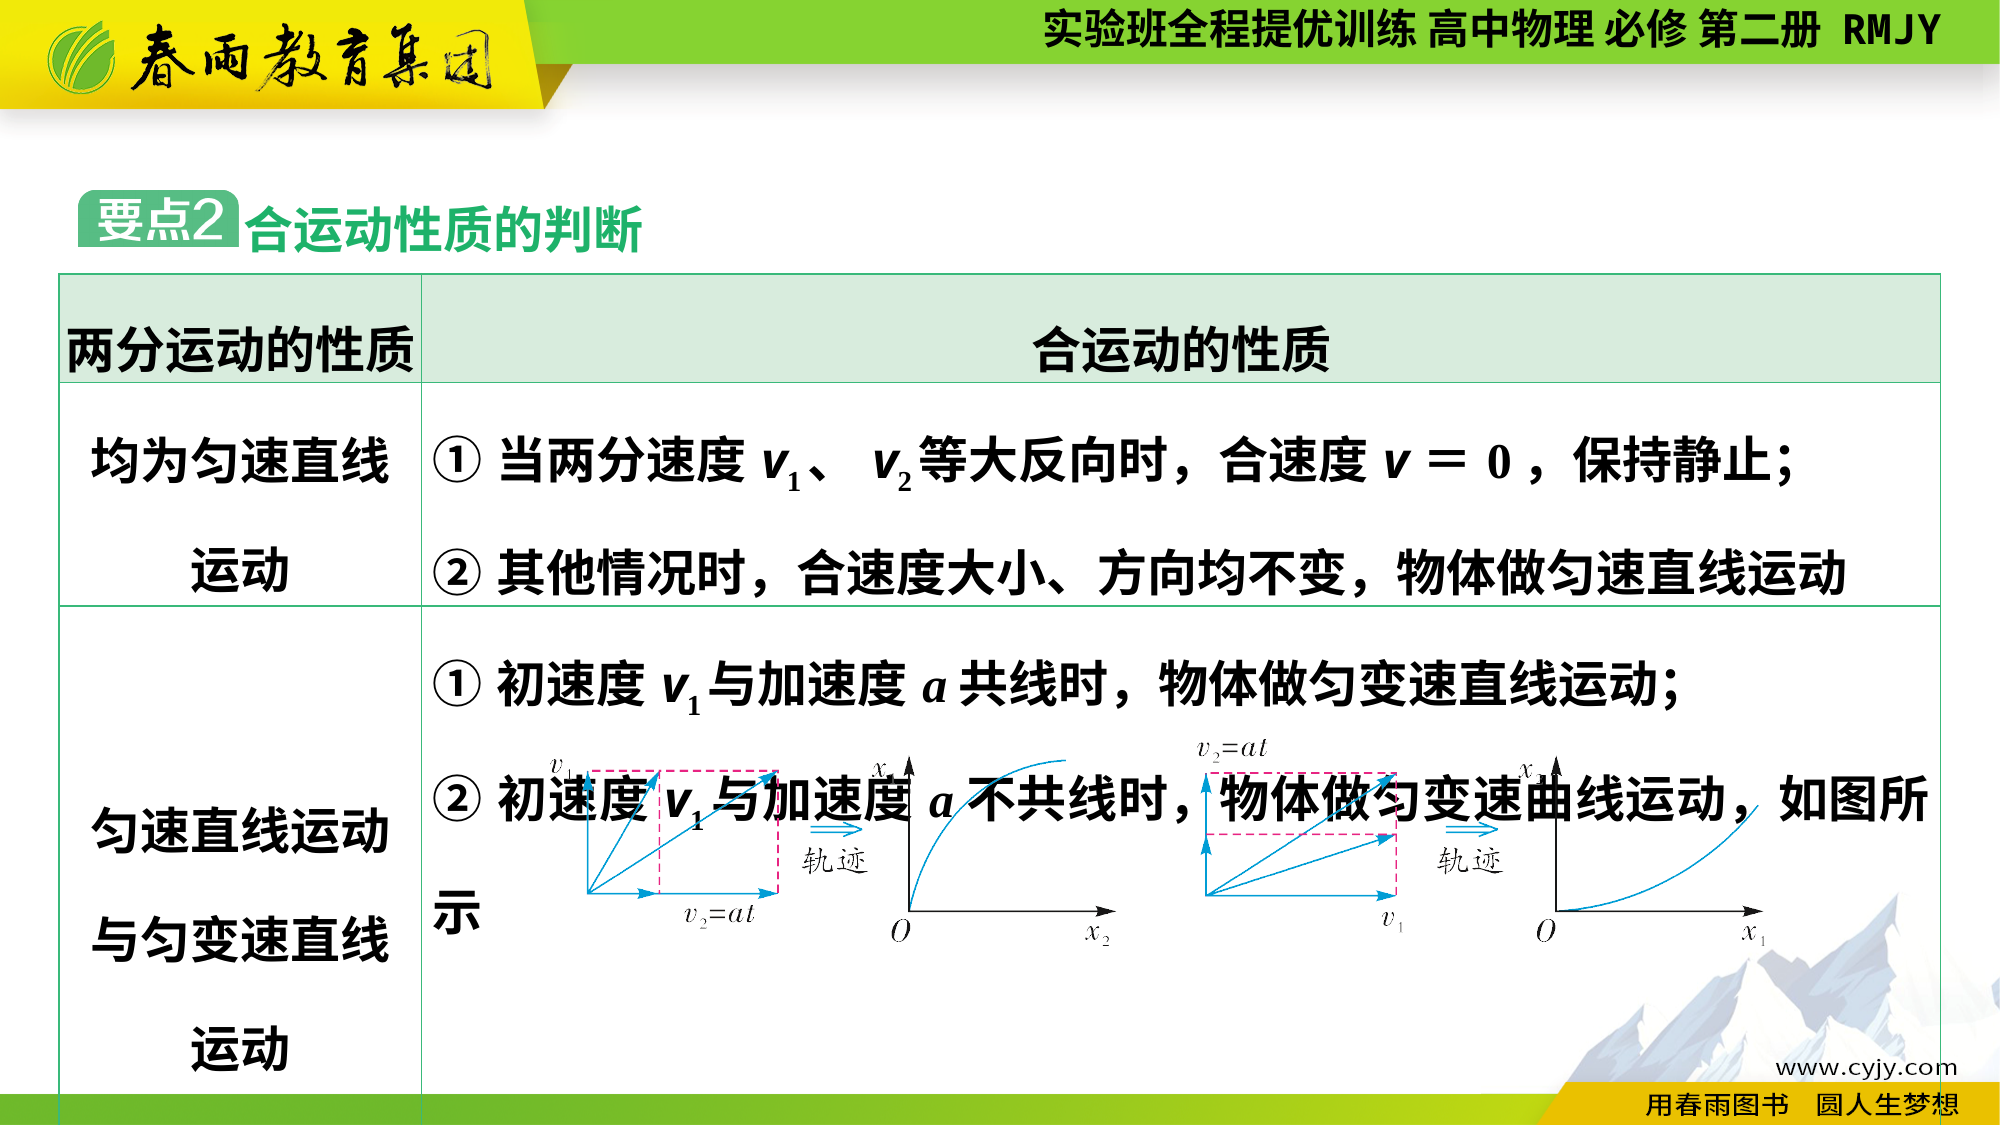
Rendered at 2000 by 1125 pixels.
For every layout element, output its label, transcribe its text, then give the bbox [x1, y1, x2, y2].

picture [0, 0, 2000, 1125]
list 合运动性质的判断 [59, 160, 1944, 256]
table_header 合运动的性质 [422, 275, 1940, 382]
table_cell ①当两分速度v1、v2等大反向时，合速度v＝0，保持静止； ②其他情况时，合速度大小、方向均不变，物体做匀速直线运动 [422, 383, 1940, 605]
table_cell ①初速度v1与加速度a共线时，物体做匀变速直线运动； ②初速度v1与加速度a不共线时，物体做匀变速曲线运动，如图所示 [422, 607, 1940, 1125]
table_header 两分运动的性质 [60, 275, 421, 382]
table_cell 均为匀速直线运动 [60, 383, 421, 605]
table_cell 匀速直线运动与匀变速直线运动 [60, 607, 421, 1125]
picture [550, 739, 1765, 947]
